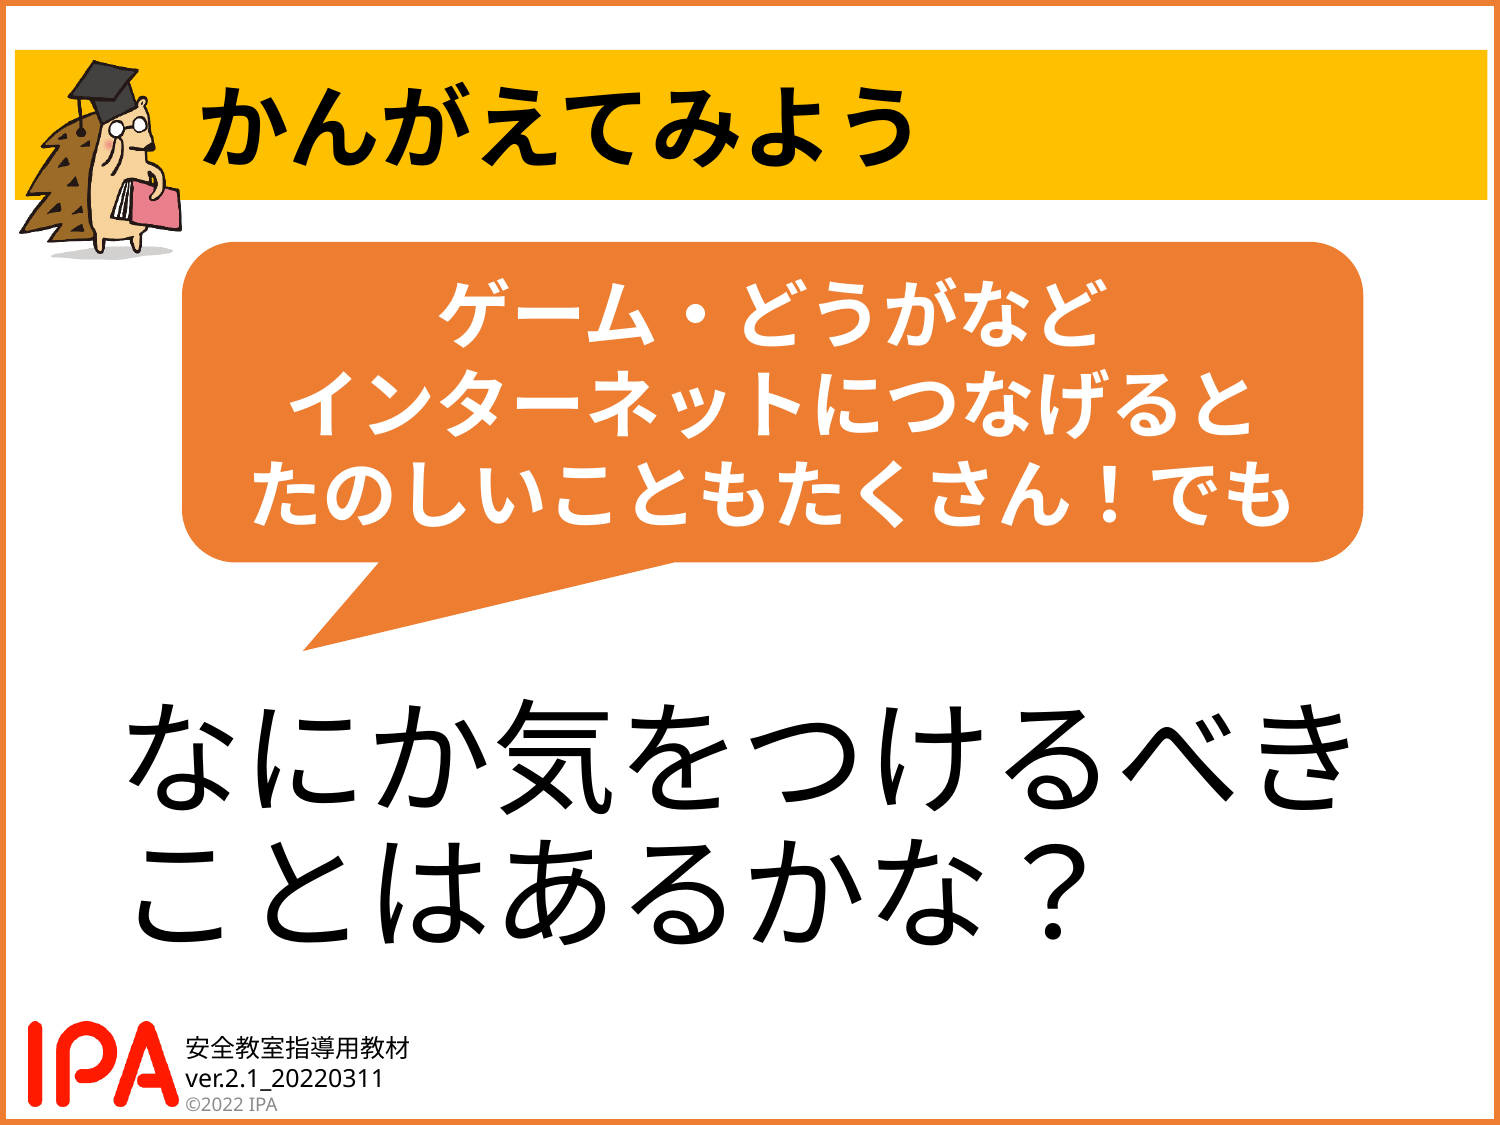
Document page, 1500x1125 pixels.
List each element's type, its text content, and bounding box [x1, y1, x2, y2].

title かんがえてみよう [182, 75, 1488, 190]
picture [28, 1021, 179, 1107]
text_box ゲーム・どうがなど インターネットにつなげると たのしいこともたくさん！でも [180, 240, 1365, 653]
picture [19, 60, 182, 260]
list なにか気をつけるべきことはあるかな？ [102, 578, 1460, 1085]
